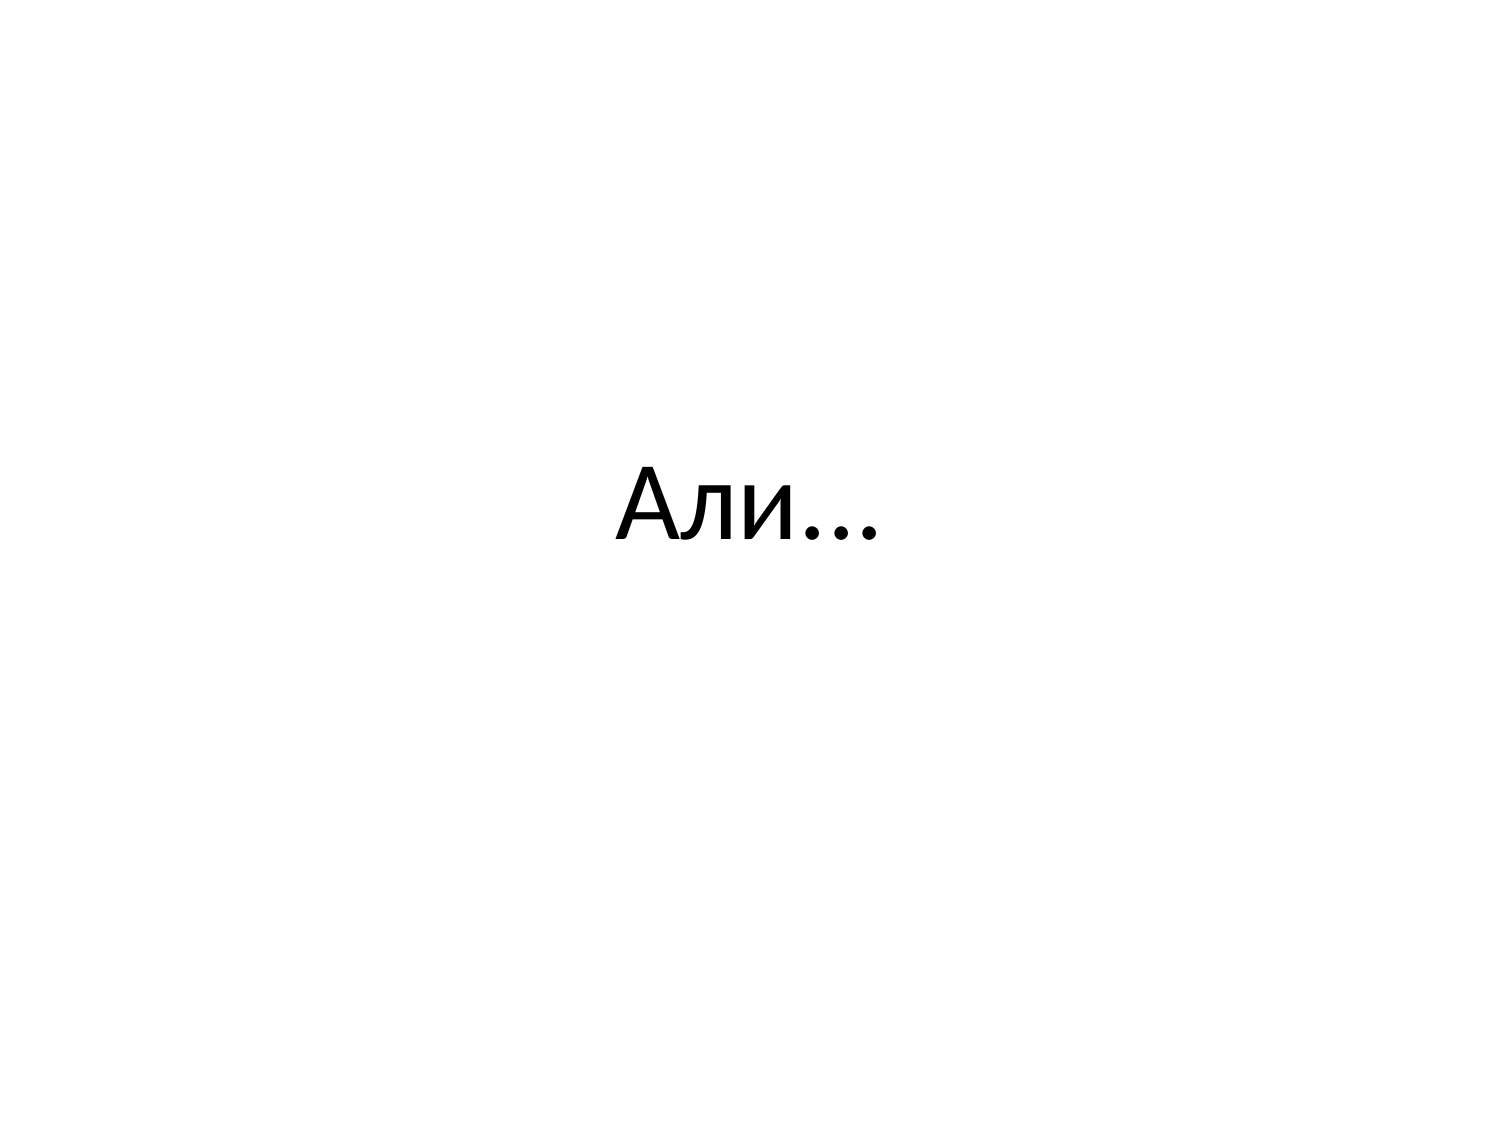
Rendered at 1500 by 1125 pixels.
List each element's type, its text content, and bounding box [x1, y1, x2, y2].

list Али... [75, 262, 1425, 1005]
